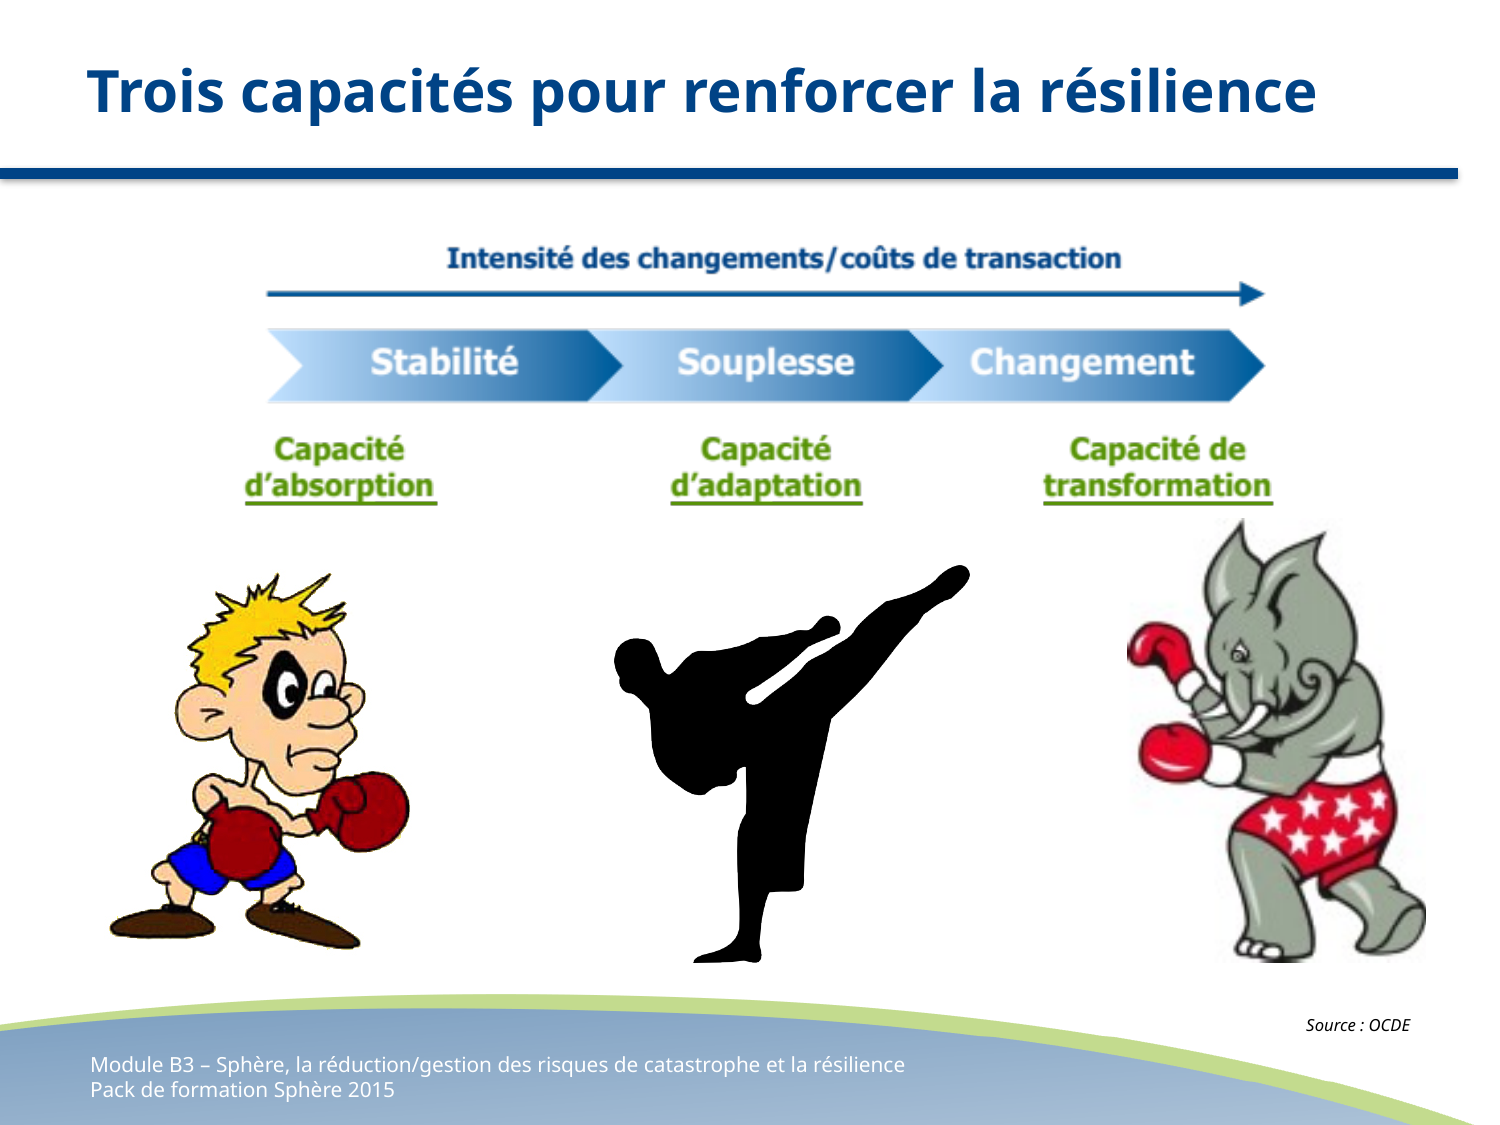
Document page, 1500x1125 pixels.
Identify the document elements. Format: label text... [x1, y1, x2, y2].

picture [1127, 518, 1426, 963]
text_box Source : OCDE [1180, 1007, 1425, 1042]
footer Module B3 – Sphère, la réduction/gestion des risques de catastrophe et la résilience Pack de formation Sphère 2015 [75, 1046, 1072, 1107]
picture [613, 565, 970, 963]
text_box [177, 223, 1311, 520]
title Trois capacités pour renforcer la résilience [75, 0, 1425, 178]
picture [0, 992, 1500, 1125]
picture [95, 552, 427, 963]
